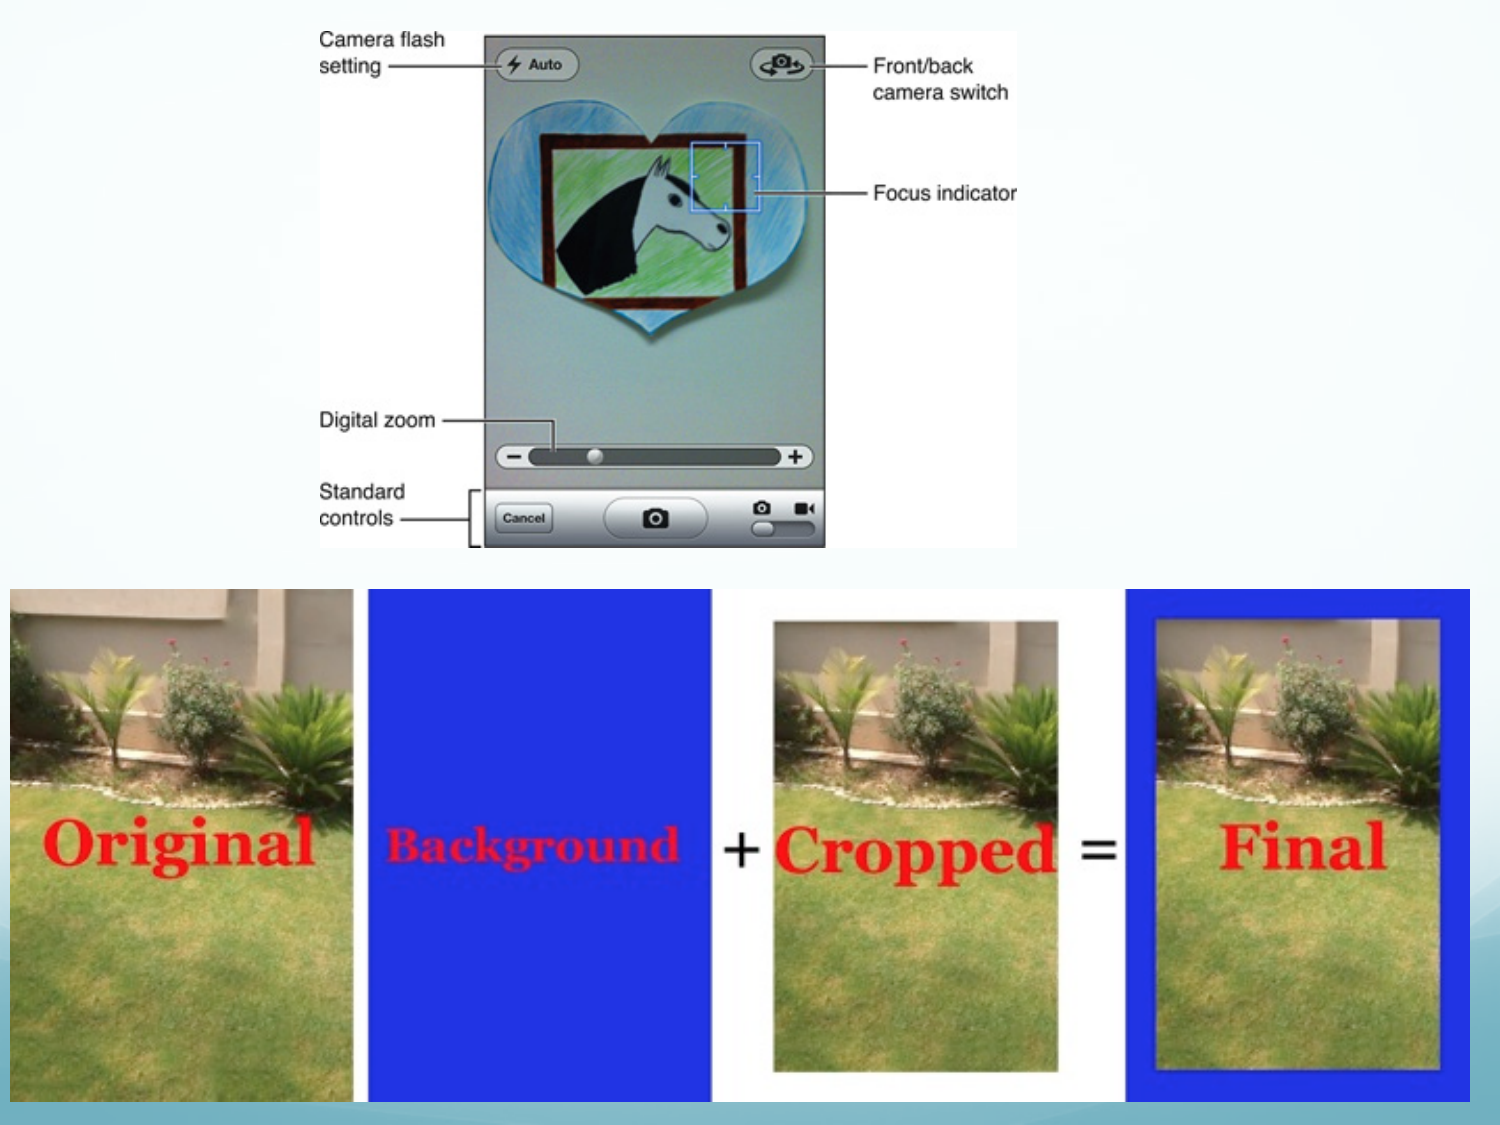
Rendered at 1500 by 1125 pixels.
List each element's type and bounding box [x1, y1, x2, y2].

picture [10, 588, 1470, 1103]
picture [319, 31, 1017, 548]
